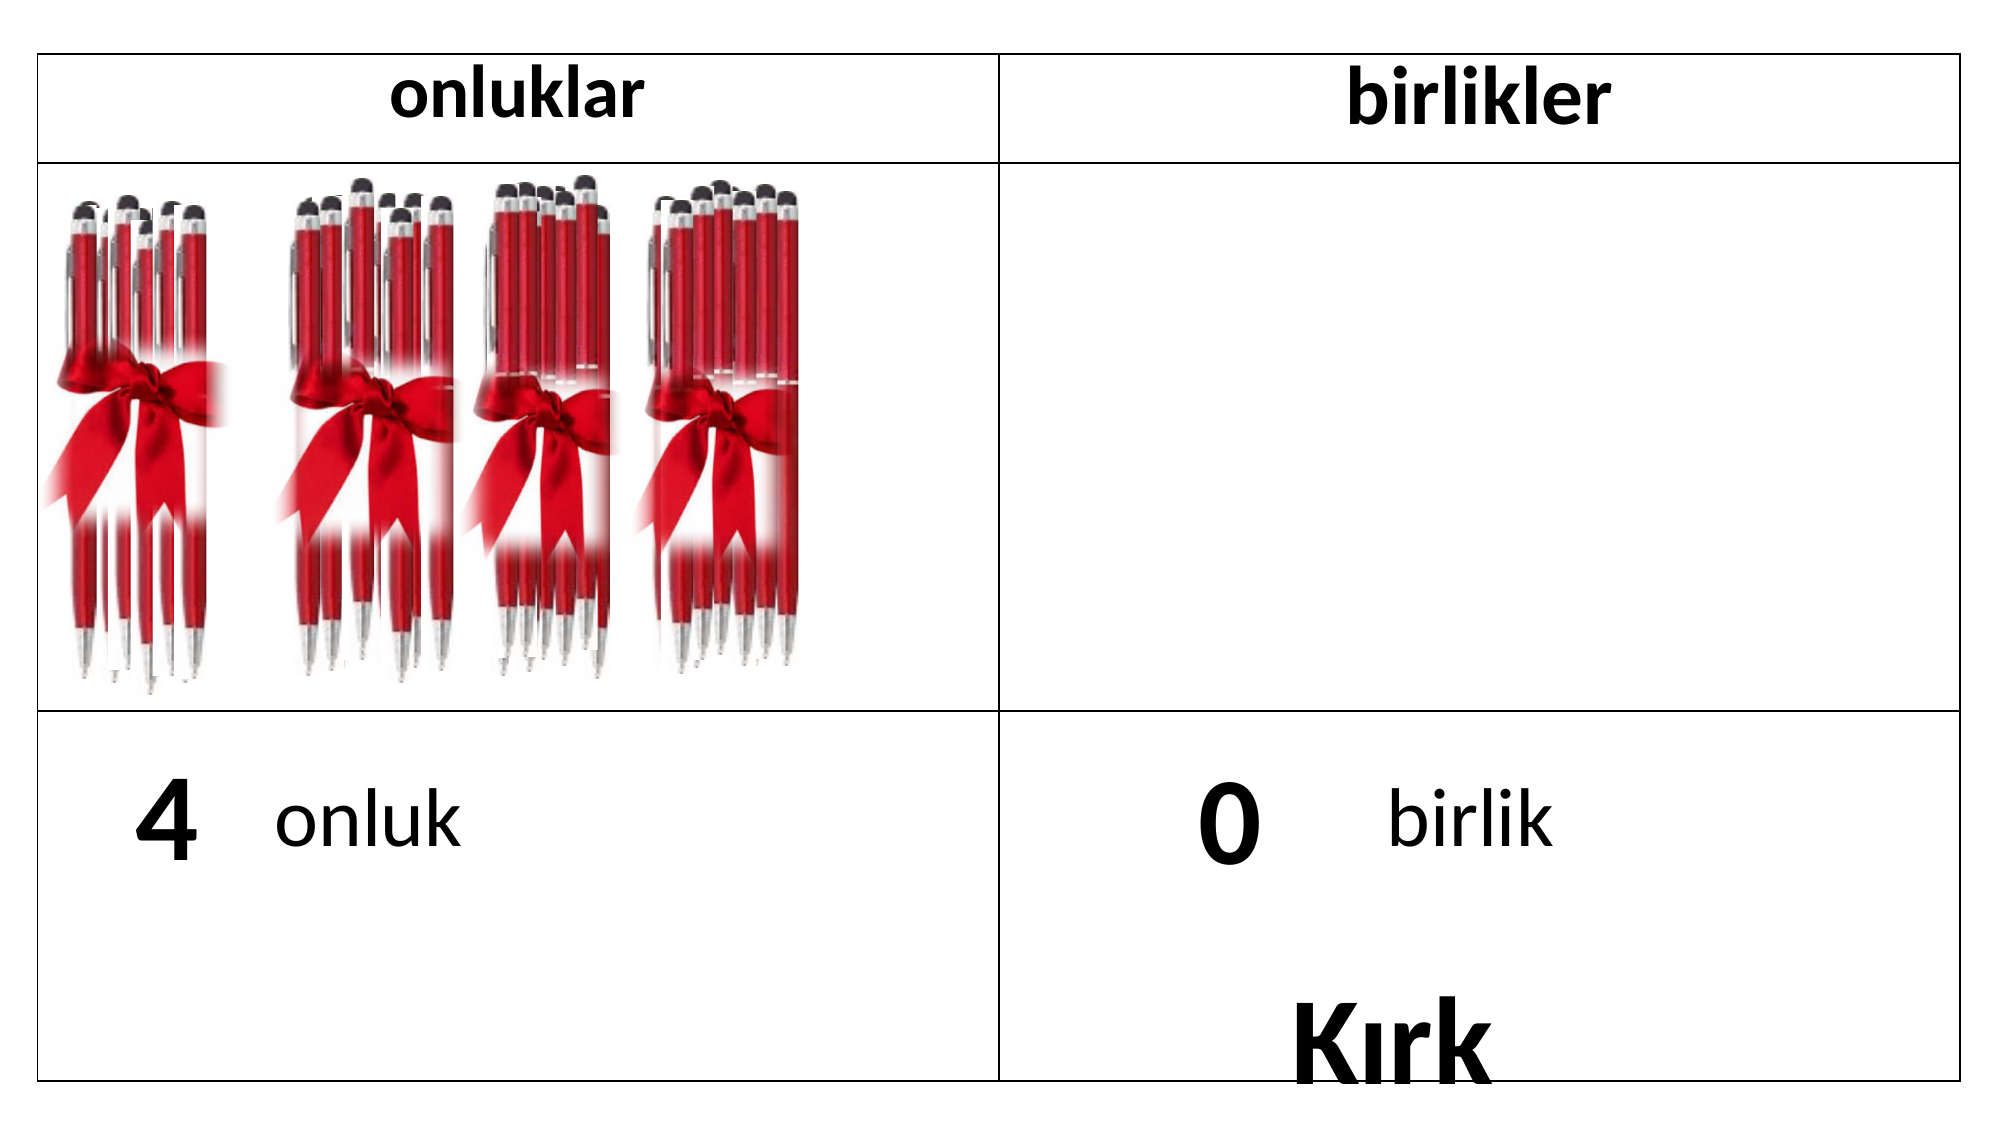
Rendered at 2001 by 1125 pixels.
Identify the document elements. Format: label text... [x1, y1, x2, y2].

picture [628, 180, 799, 674]
text_box onluk [259, 755, 497, 871]
picture [37, 195, 234, 695]
picture [270, 175, 625, 683]
table_cell [38, 164, 998, 710]
table_cell [1000, 712, 1959, 1080]
table_header birlikler [1000, 55, 1959, 162]
table_cell [1000, 164, 1959, 710]
text_box 4 [120, 727, 245, 893]
footer Kazım KAT [662, 1042, 1276, 1103]
text_box 0 [1183, 732, 1371, 898]
text_box birlik [1371, 755, 1569, 871]
table_header onluklar [38, 55, 998, 162]
table_cell [38, 712, 998, 1080]
text_box Kırk [1276, 952, 1919, 1117]
